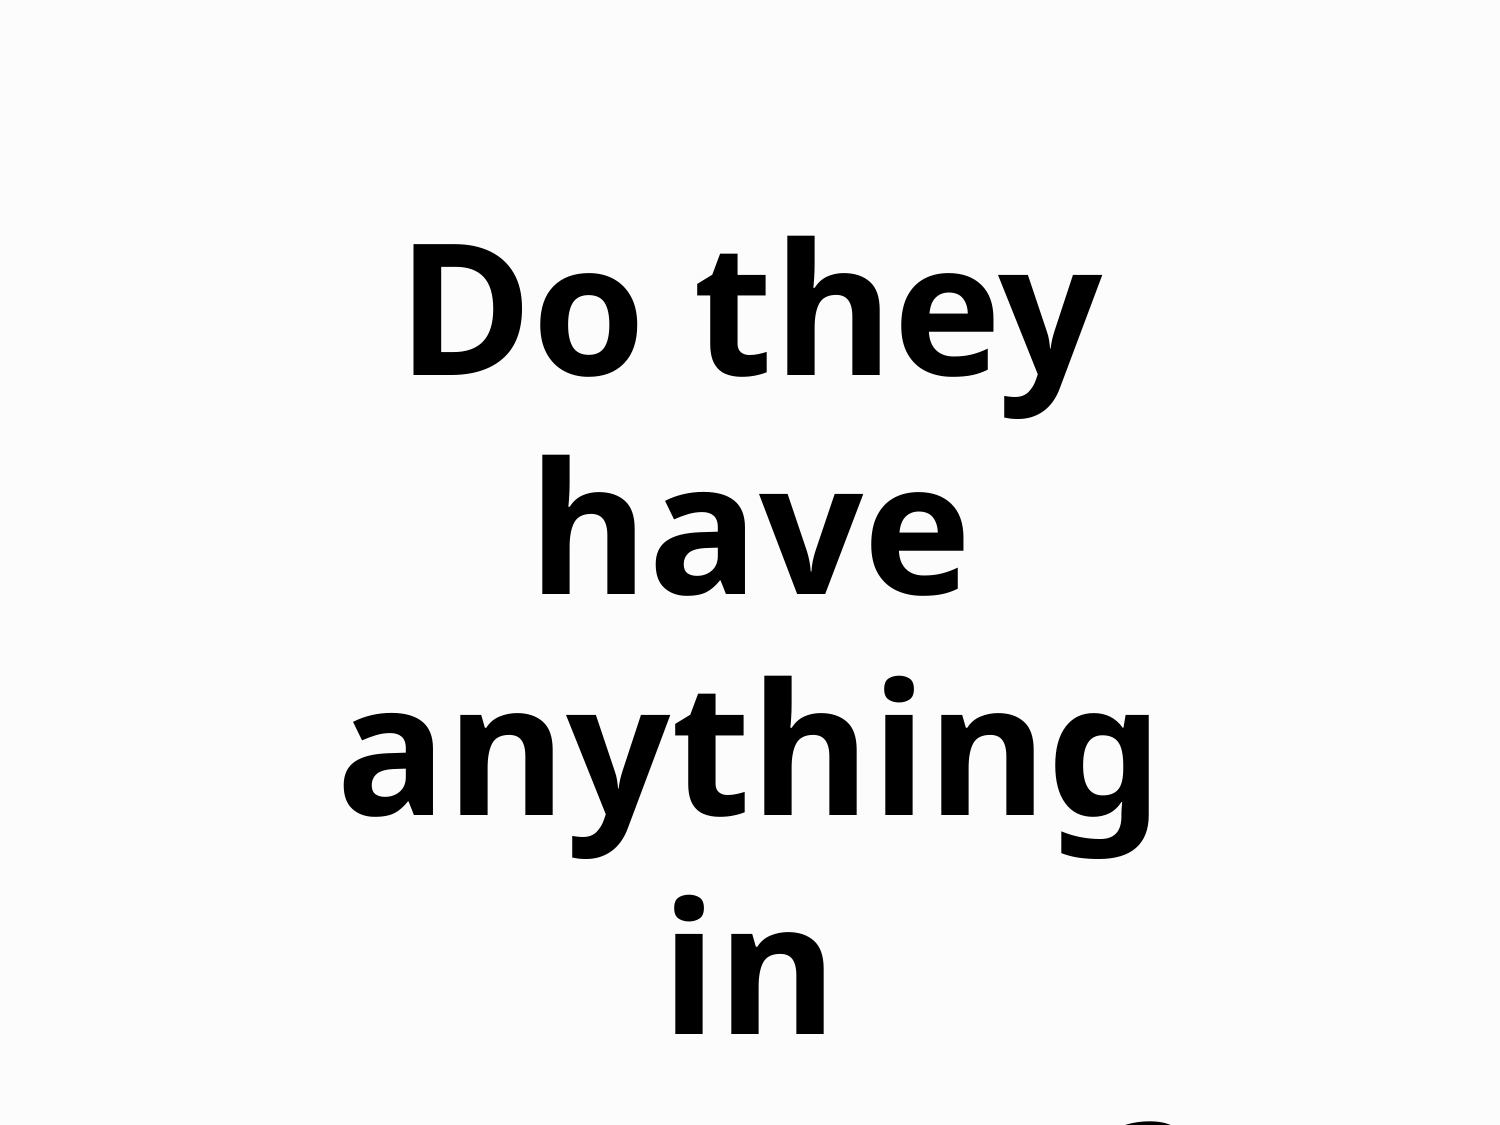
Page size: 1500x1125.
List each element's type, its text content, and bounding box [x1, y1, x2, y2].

text_box Do they have anything in common? [218, 184, 1282, 1125]
